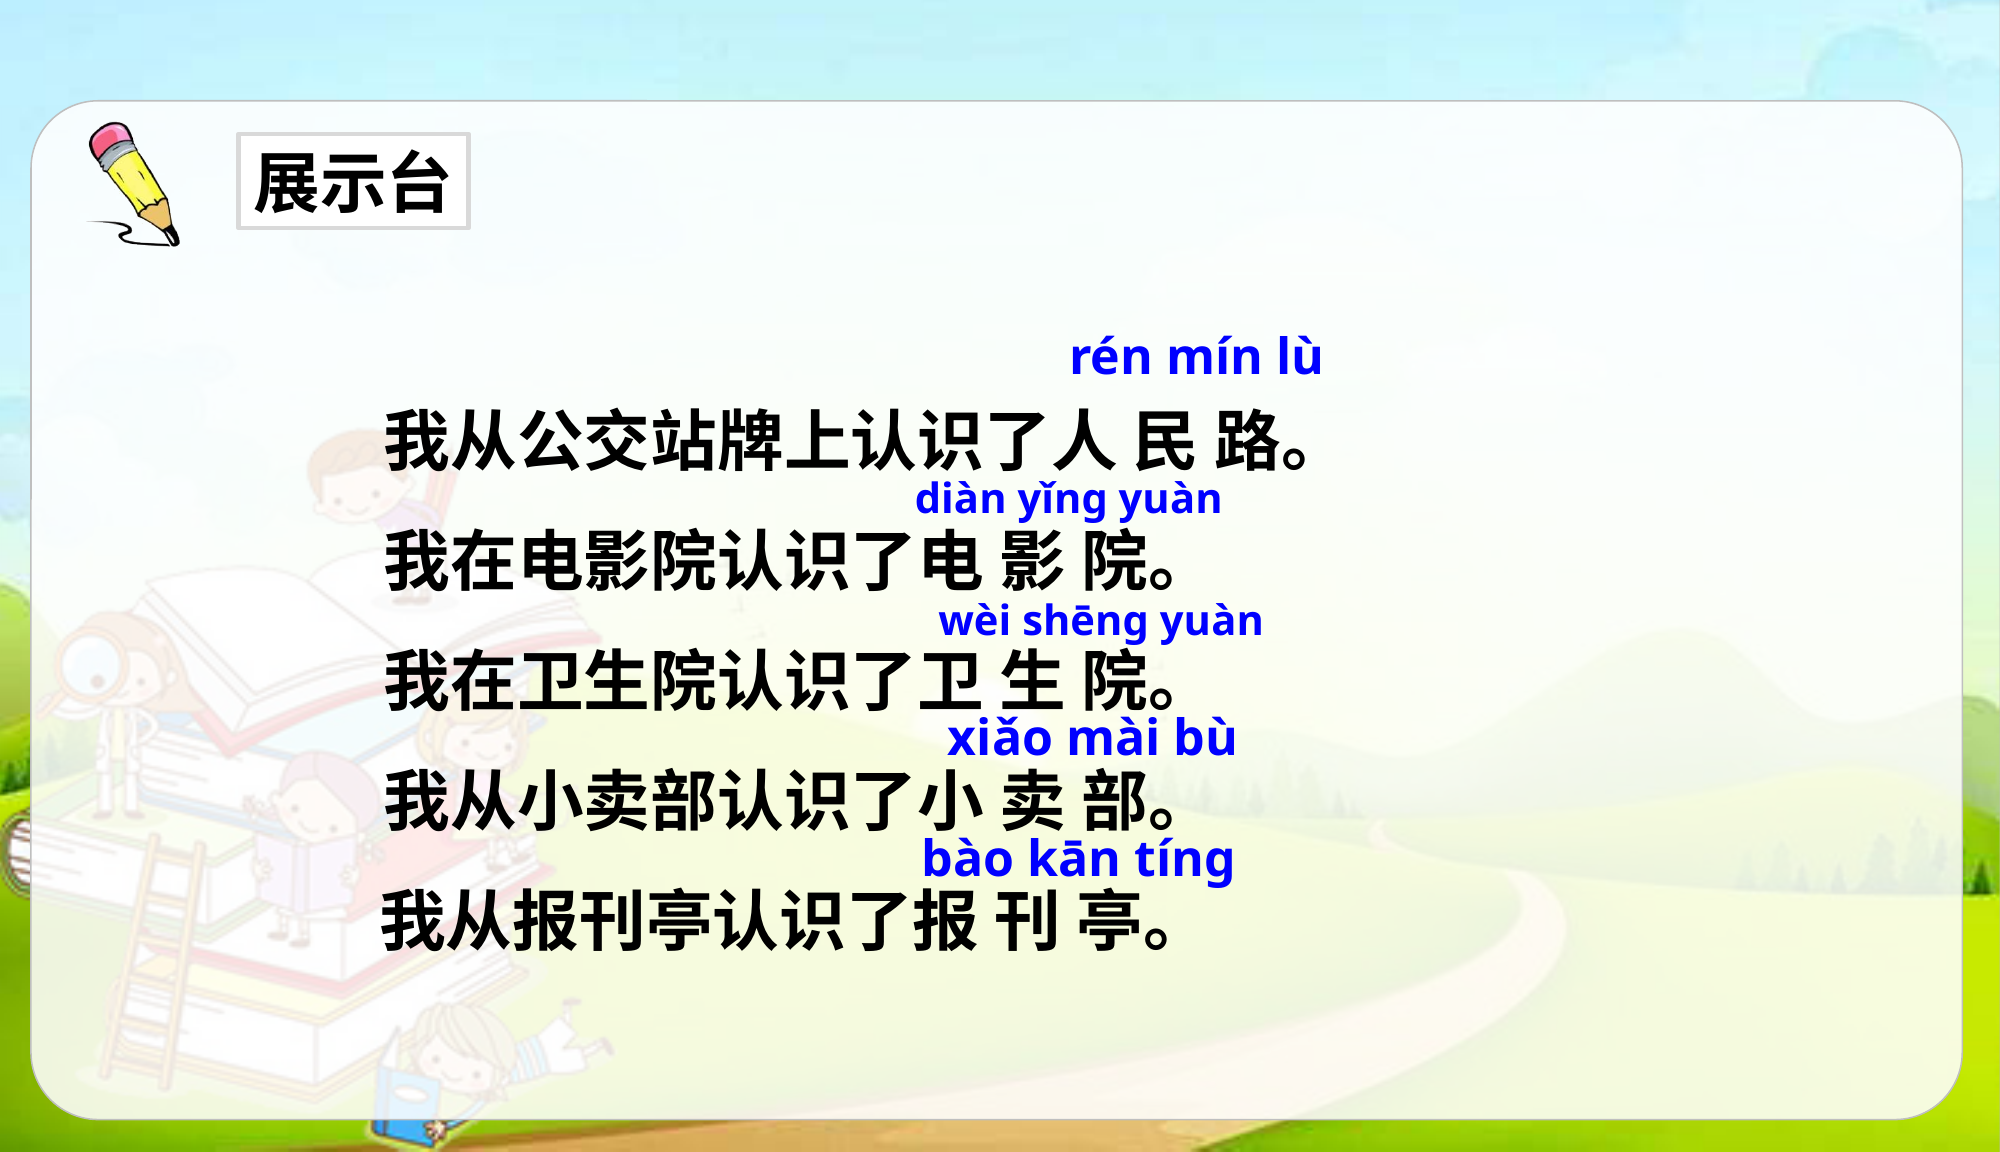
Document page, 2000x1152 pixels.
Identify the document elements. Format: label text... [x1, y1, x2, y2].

text_box bào kān tínɡ [906, 818, 1264, 894]
text_box rén mín lù [1054, 316, 1418, 392]
picture [0, 0, 2000, 1152]
text_box xiǎo mài bù [933, 698, 1267, 774]
text_box 我从公交站牌上认识了人 民 路。 我在电影院认识了电 影 院。 我在卫生院认识了卫 生 院。 我从小卖部认识了小 卖 部。 我从报刊亭认识了报 刊 亭。 [364, 351, 1502, 966]
text_box 展示台 [236, 132, 471, 230]
text_box diàn yǐnɡ yuàn [900, 464, 1238, 530]
text_box wèi shēnɡ yuàn [923, 586, 1290, 652]
